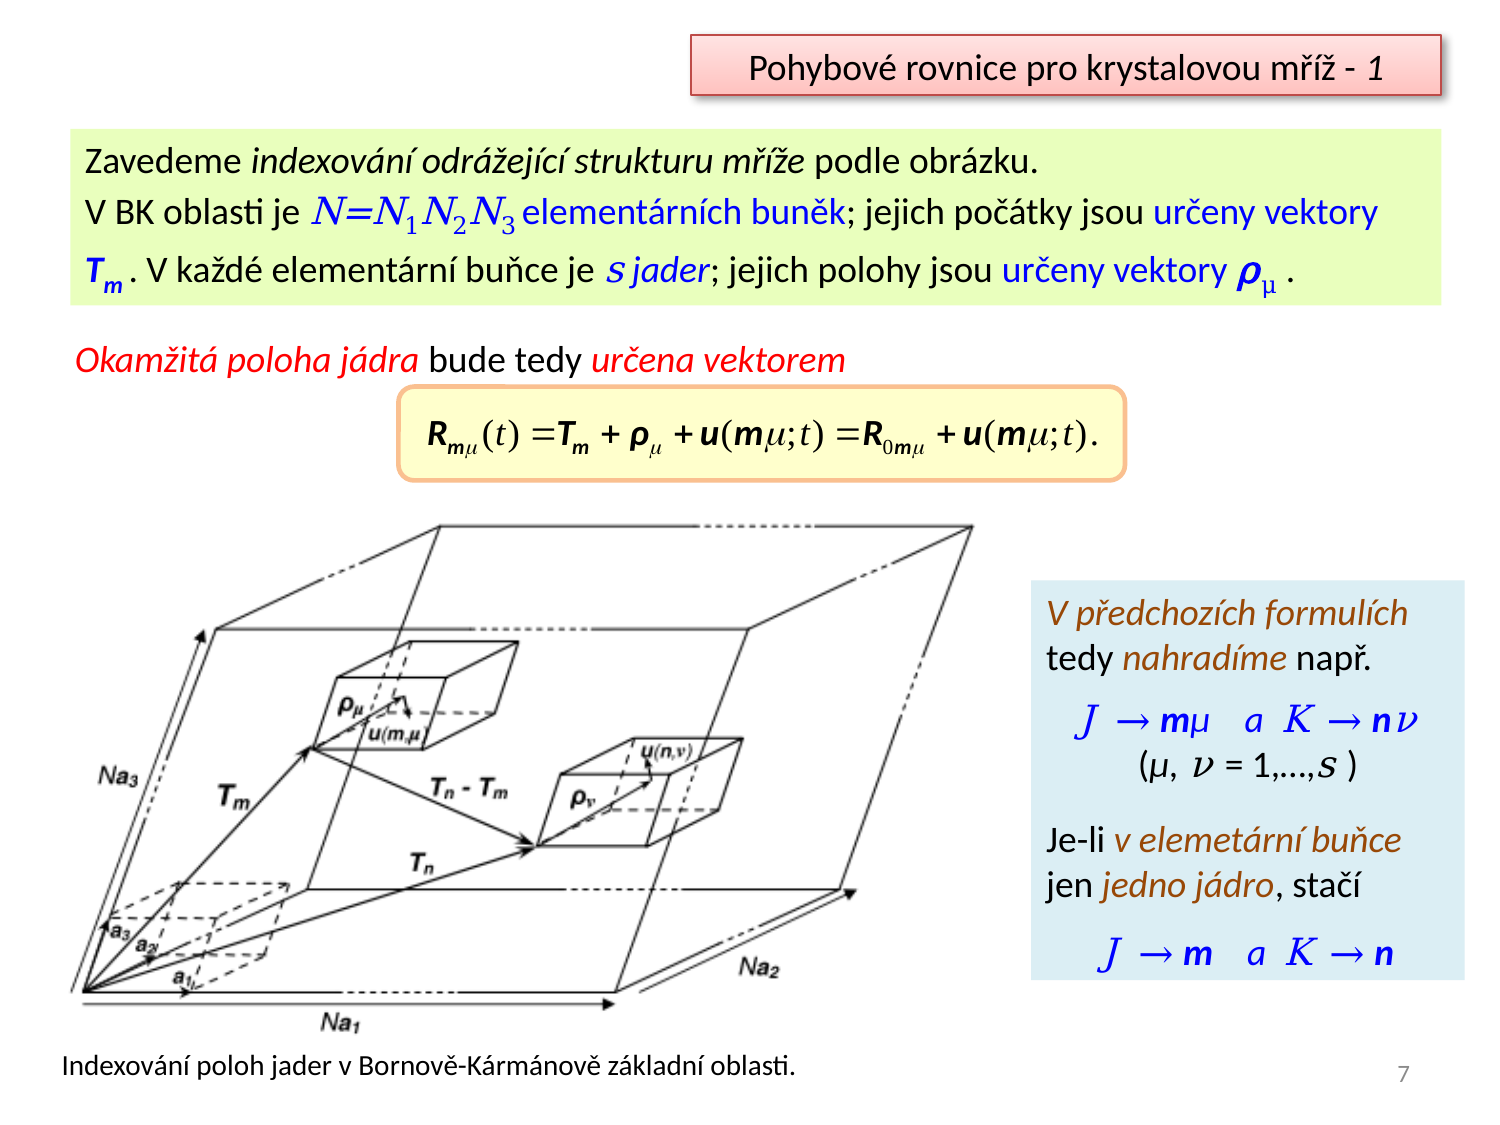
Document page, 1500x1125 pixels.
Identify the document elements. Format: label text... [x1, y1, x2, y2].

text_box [46, 511, 998, 1091]
text_box V předchozích formulích tedy nahradíme např. J → mμ a K → nν (μ, ν = 1,…,s ) Je-li v elemetární buňce jen jedno jádro, stačí J → m a K → n [1031, 580, 1465, 981]
text_box Pohybové rovnice pro krystalovou mříž - 1 [691, 34, 1442, 96]
text_box Zavedeme indexování odrážející strukturu mříže podle obrázku. V BK oblasti je N=N1N2N3 elementárních buněk; jejich počátky jsou určeny vektory Tm . V každé elementární buňce je s jader; jejich polohy jsou určeny vektory ρμ . [70, 128, 1442, 306]
slide_number 7 [1074, 1042, 1425, 1103]
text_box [59, 327, 1126, 481]
